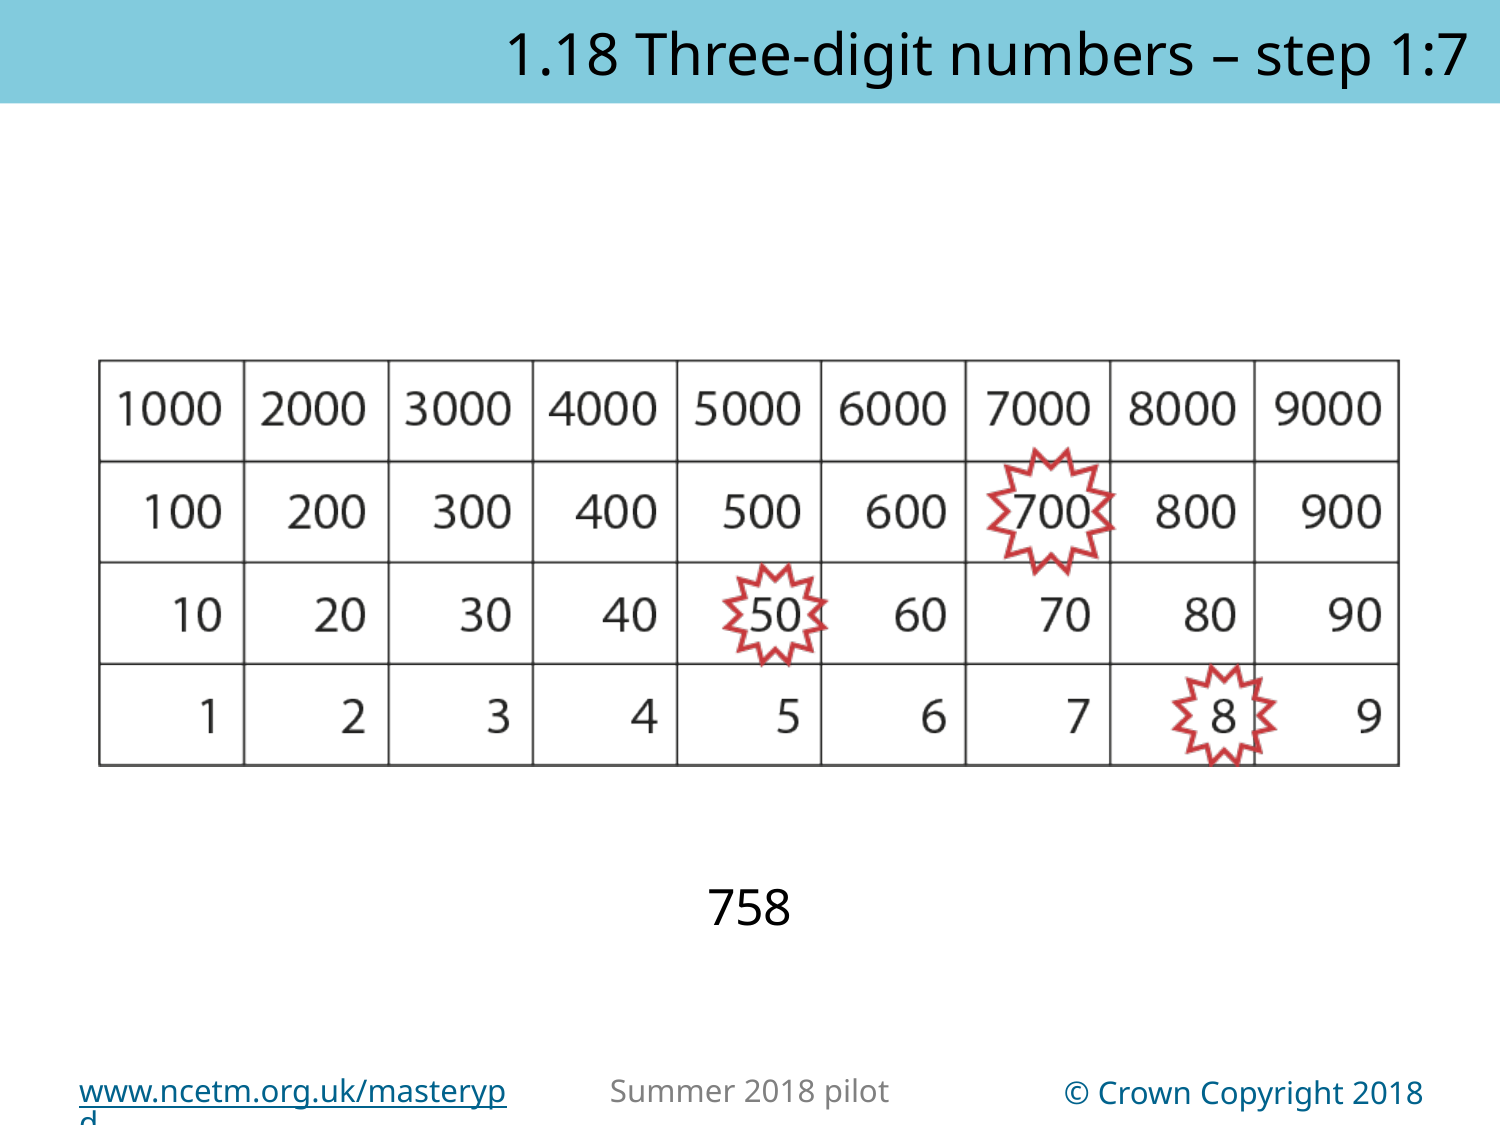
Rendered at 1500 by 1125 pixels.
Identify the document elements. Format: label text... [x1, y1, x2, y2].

list 1.18 Three-digit numbers – step 1:7 [0, 0, 1500, 104]
text_box 758 [605, 868, 895, 944]
picture [97, 358, 1402, 767]
